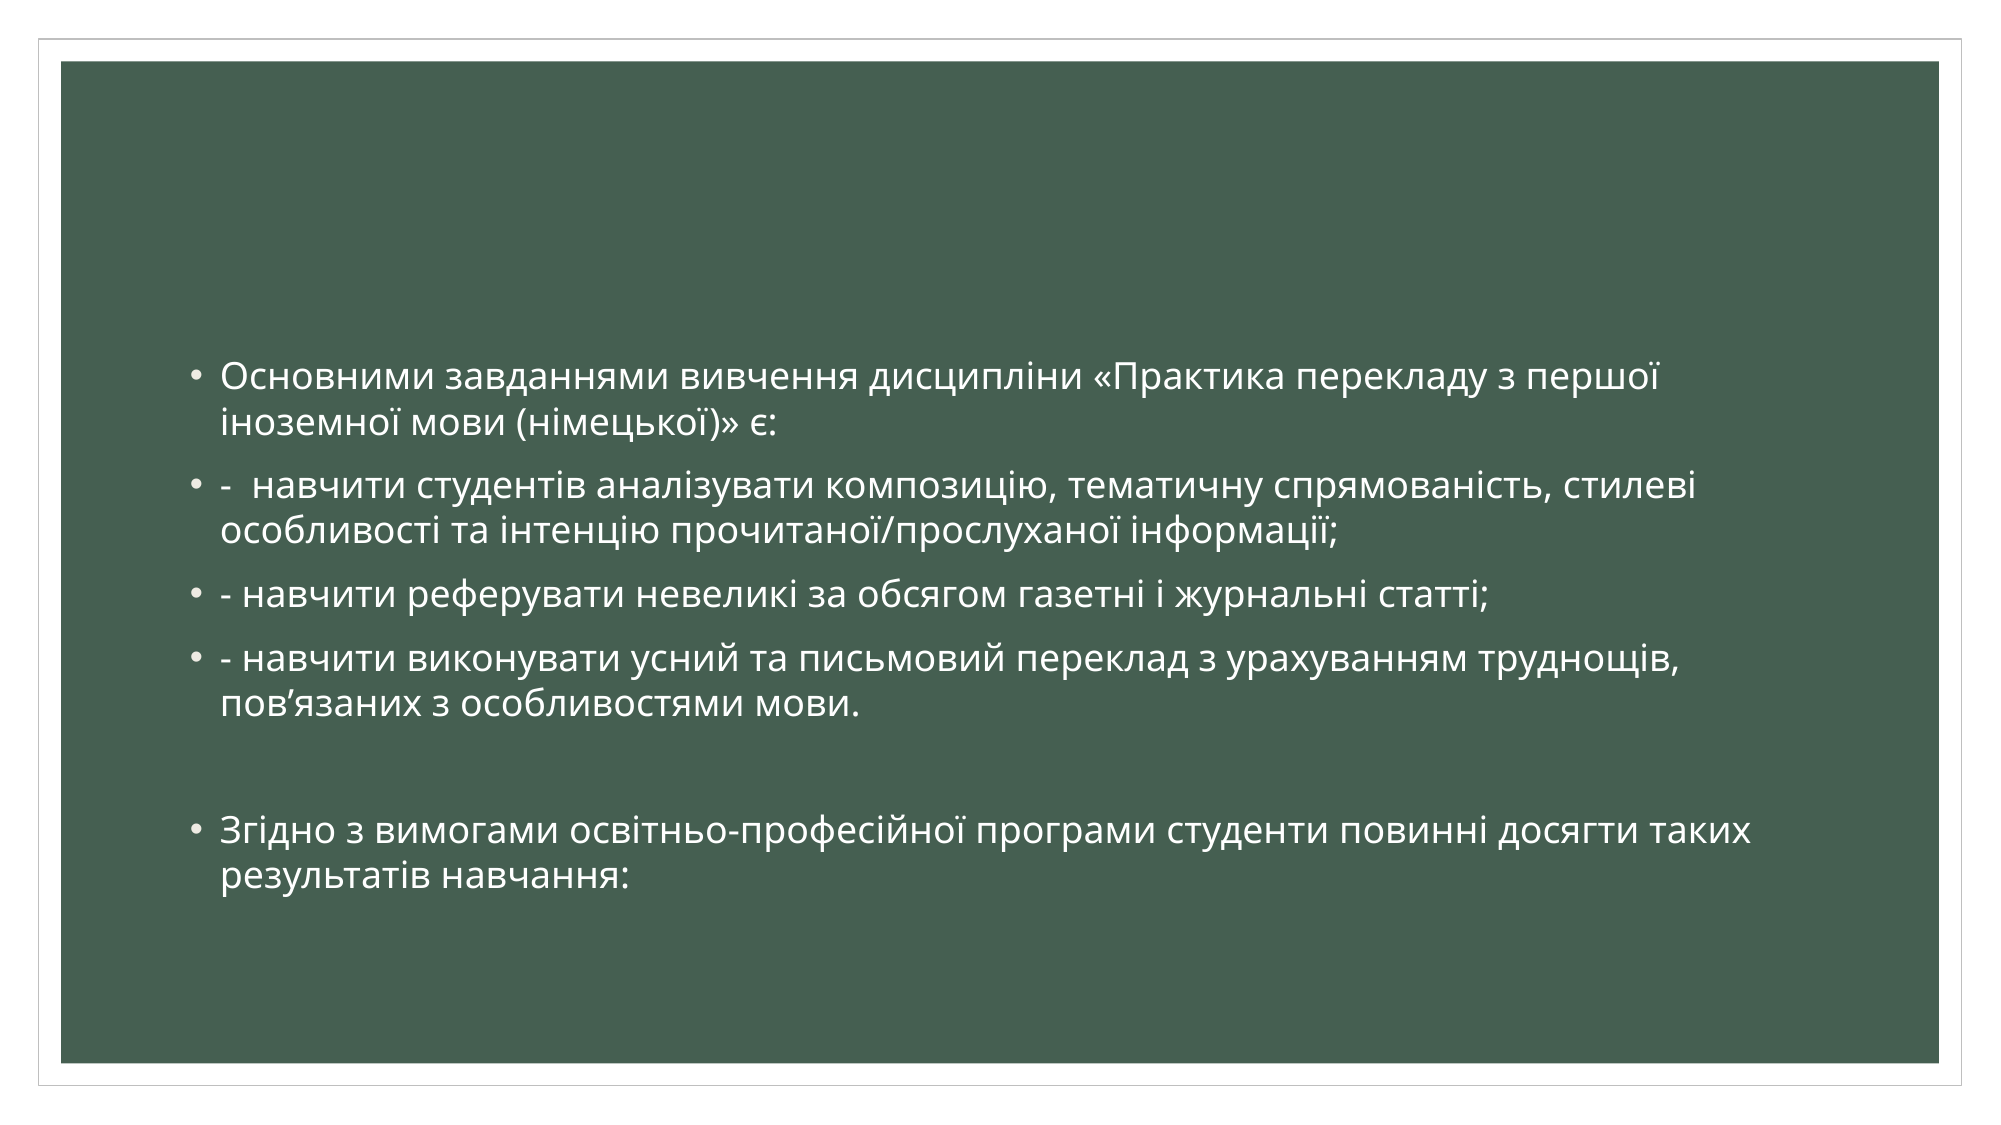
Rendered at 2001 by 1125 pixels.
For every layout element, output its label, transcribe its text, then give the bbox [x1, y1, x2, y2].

list Основними завданнями вивчення дисципліни «Практика перекладу з першої іноземної мови (німецької)» є: - навчити студентів аналізувати композицію, тематичну спрямованість, стилеві особливості та інтенцію прочитаної/прослуханої інформації; - навчити реферувати невеликі за обсягом газетні і журнальні статті; - навчити виконувати усний та письмовий переклад з урахуванням труднощів, пов’язаних з особливостями мови. Згідно з вимогами освітньо-професійної програми студенти повинні досягти таких результатів навчання: [174, 345, 1825, 990]
